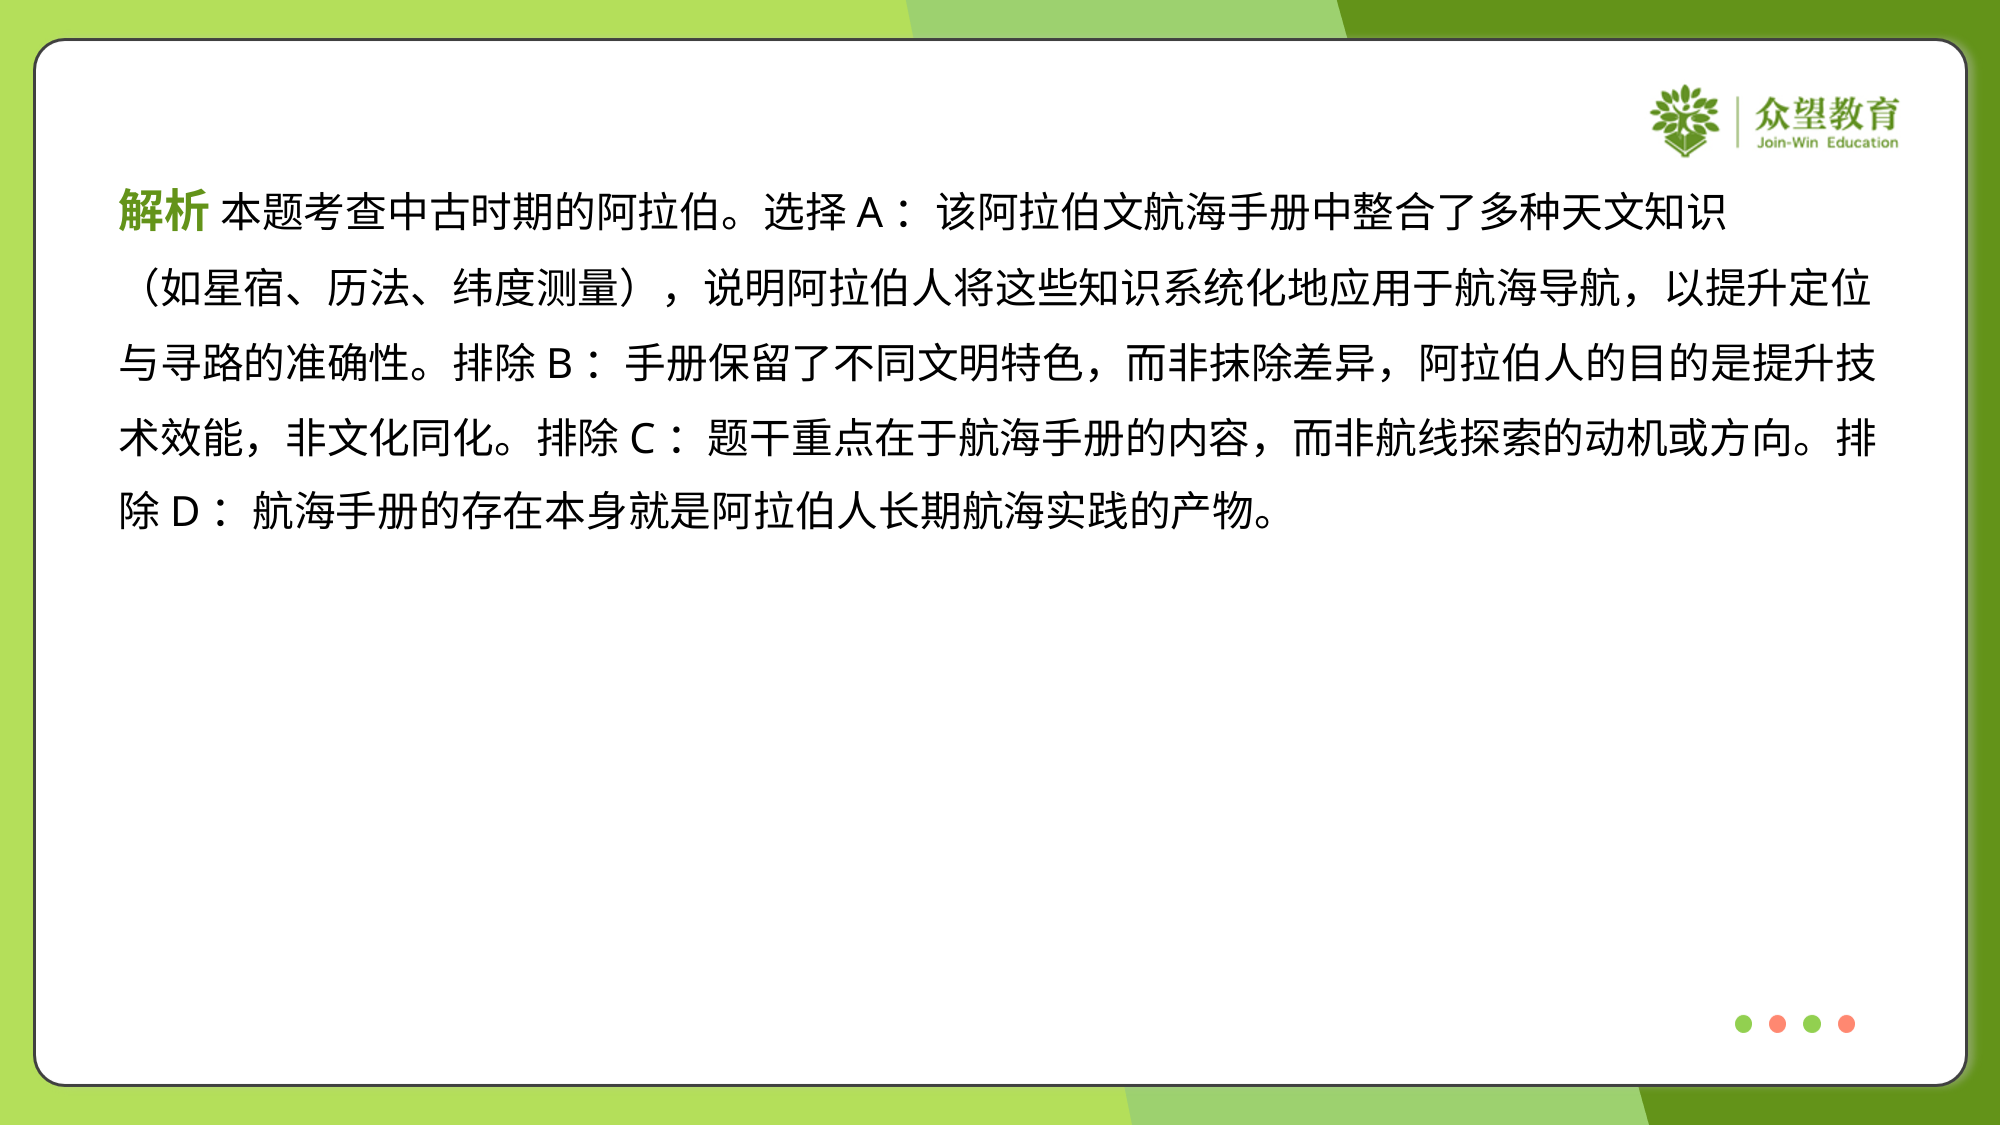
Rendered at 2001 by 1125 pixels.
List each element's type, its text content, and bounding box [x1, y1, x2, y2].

text_box 解析 本题考查中古时期的阿拉伯。选择A：该阿拉伯文航海手册中整合了多种天文知识 （如星宿、历法、纬度测量），说明阿拉伯人将这些知识系统化地应用于航海导航，以提升定位 与寻路的准确性。排除B：手册保留了不同文明特色，而非抹除差异，阿拉伯人的目的是提升技 术效能，非文化同化。排除C：题干重点在于航海手册的内容，而非航线探索的动机或方向。排 除D：航海手册的存在本身就是阿拉伯人长期航海实践的产物。 [118, 159, 1883, 527]
picture [0, 0, 2000, 1125]
